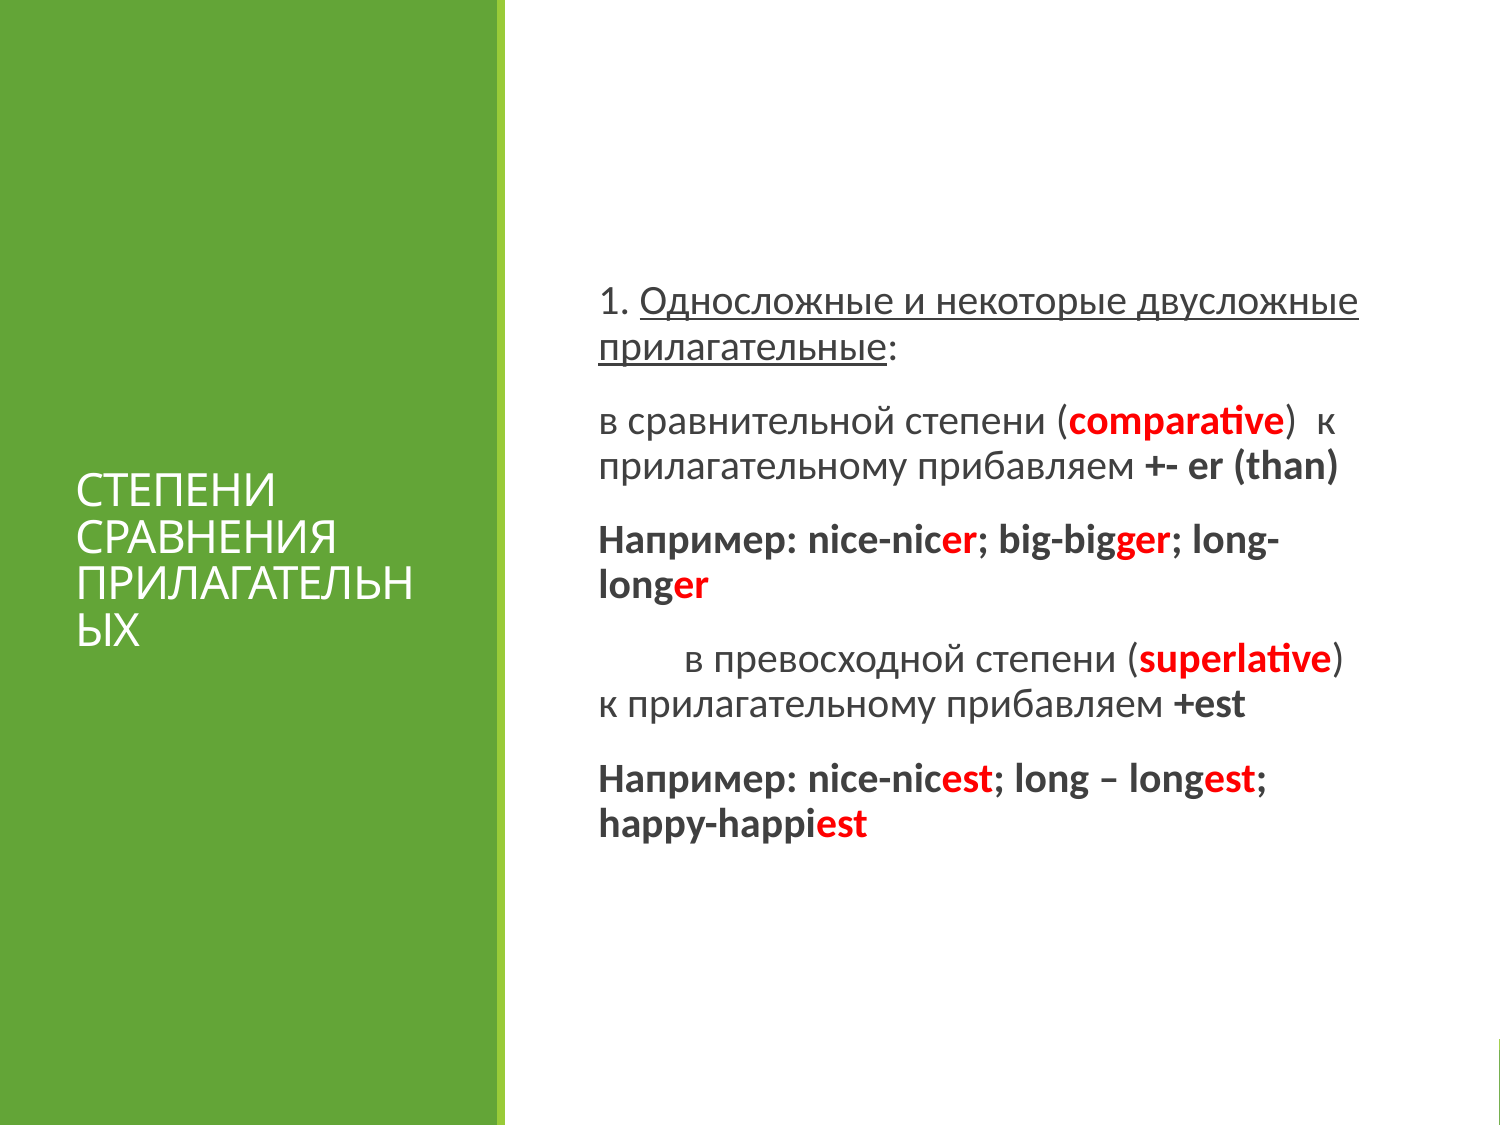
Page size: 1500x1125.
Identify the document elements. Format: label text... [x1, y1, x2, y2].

title СТЕПЕНИ СРАВНЕНИЯ ПРИЛАГАТЕЛЬНЫХ [60, 99, 441, 1026]
list 1. Односложные и некоторые двусложные прилагательные: в сравнительной степени (comparative) к прилагательному прибавляем +- er (than) Например: nice-nicer; big-bigger; long-longer в превосходной степени (superlative) к прилагательному прибавляем +est Например: nice-nicest; long – longest; happy-happiest [583, 99, 1373, 1026]
text_box [0, 0, 496, 1125]
text_box [506, 0, 1500, 1125]
text_box [496, 0, 506, 1125]
